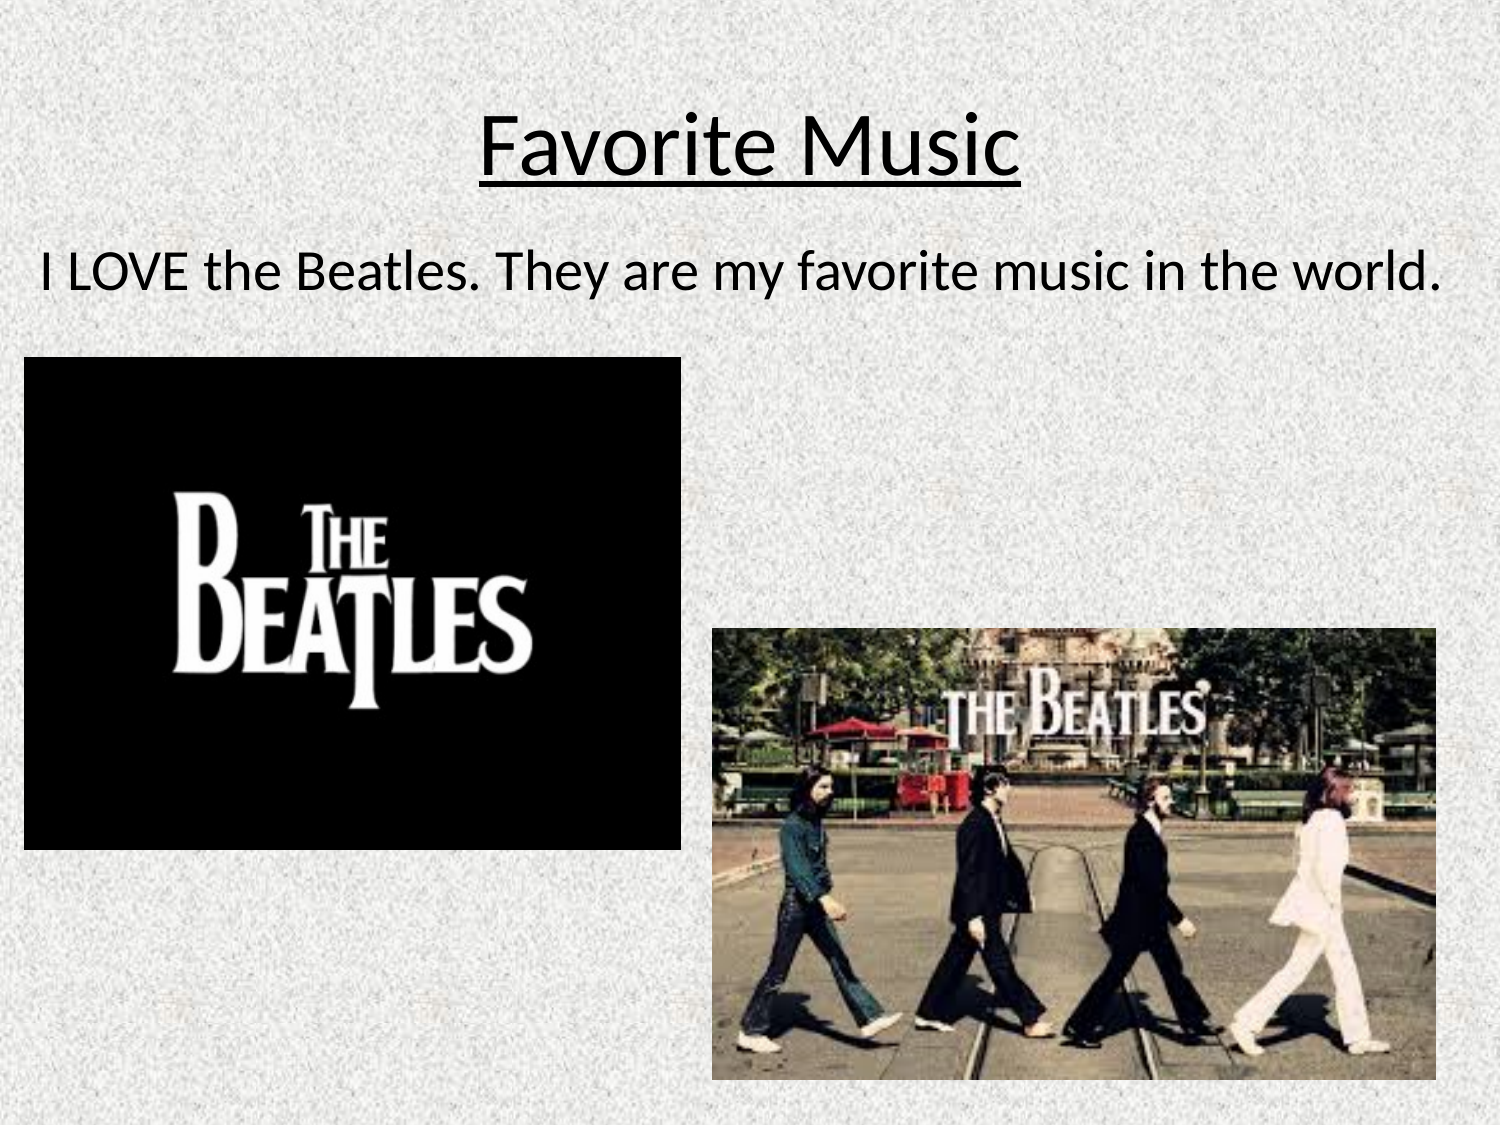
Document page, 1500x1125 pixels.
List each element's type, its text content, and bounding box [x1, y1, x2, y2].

text_box I LOVE the Beatles. They are my favorite music in the world. [24, 224, 1475, 310]
picture [0, 0, 1500, 1125]
title Favorite Music [75, 45, 1425, 224]
